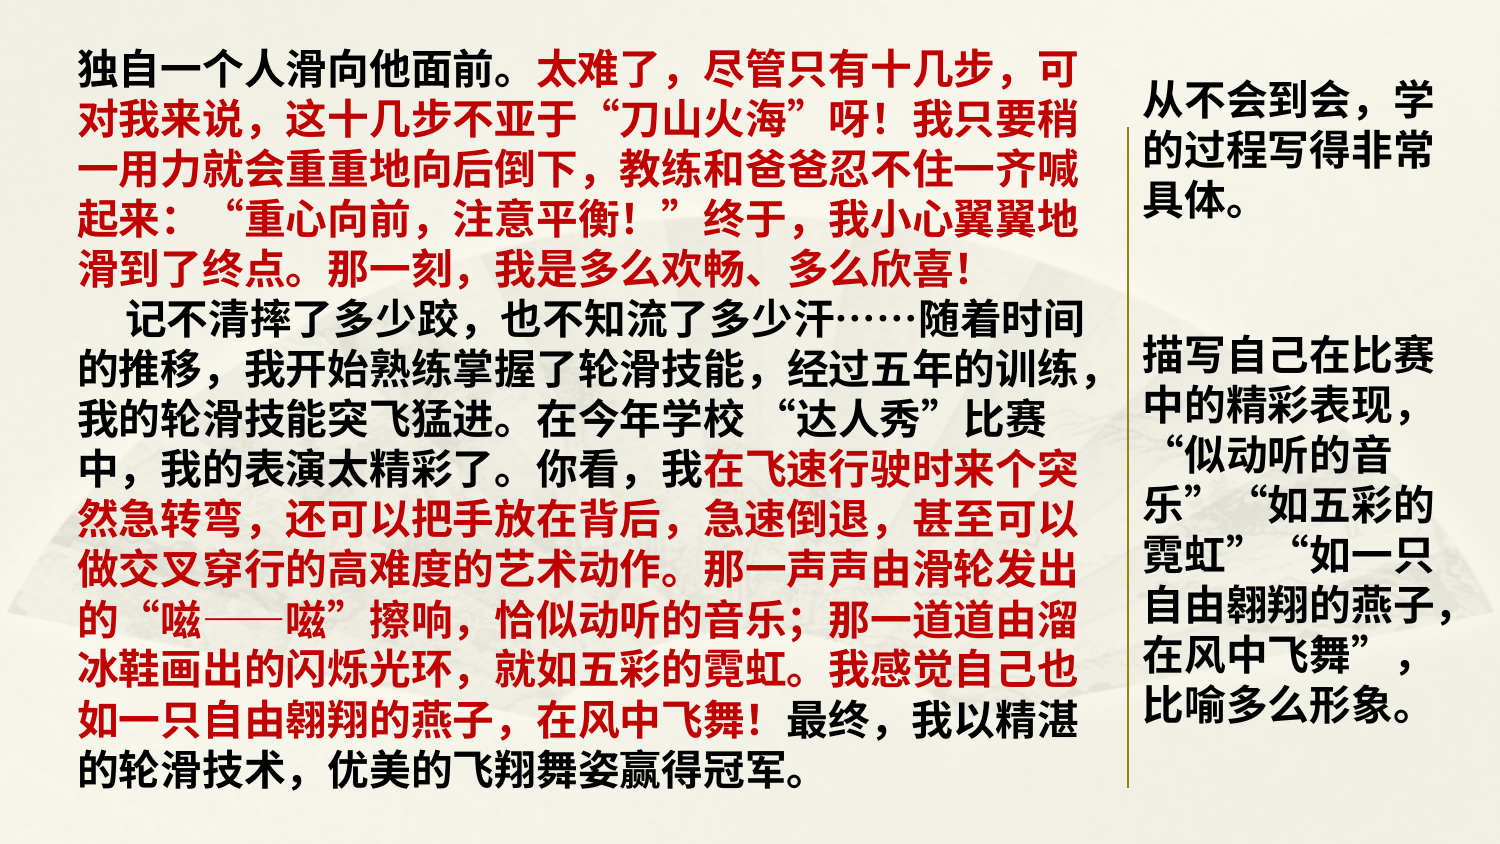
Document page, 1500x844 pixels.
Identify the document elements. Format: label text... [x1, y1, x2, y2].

text_box 描写自己在比赛中的精彩表现，“似动听的音乐”“如五彩的霓虹”“如一只自由翱翔的燕子，在风中飞舞”，比喻多么形象。 [1134, 321, 1471, 737]
text_box 独自一个人滑向他面前。太难了，尽管只有十几步，可对我来说，这十几步不亚于“刀山火海”呀！我只要稍一用力就会重重地向后倒下，教练和爸爸忍不住一齐喊起来：“重心向前，注意平衡！”终于，我小心翼翼地滑到了终点。那一刻，我是多么欢畅、多么欣喜！ 记不清摔了多少跤，也不知流了多少汗……随着时间的推移，我开始熟练掌握了轮滑技能，经过五年的训练，我的轮滑技能突飞猛进。在今年学校 “达人秀”比赛中，我的表演太精彩了。你看，我在飞速行驶时来个突然急转弯，还可以把手放在背后，急速倒退，甚至可以做交叉穿行的高难度的艺术动作。那一声声由滑轮发出的“嗞——嗞”擦响，恰似动听的音乐；那一道道由溜冰鞋画出的闪烁光环，就如五彩的霓虹。我感觉自己也如一只自由翱翔的燕子，在风中飞舞！最终，我以精湛的轮滑技术，优美的飞翔舞姿赢得冠军。 [62, 35, 1102, 801]
text_box 从不会到会，学的过程写得非常具体。 [1128, 66, 1483, 232]
